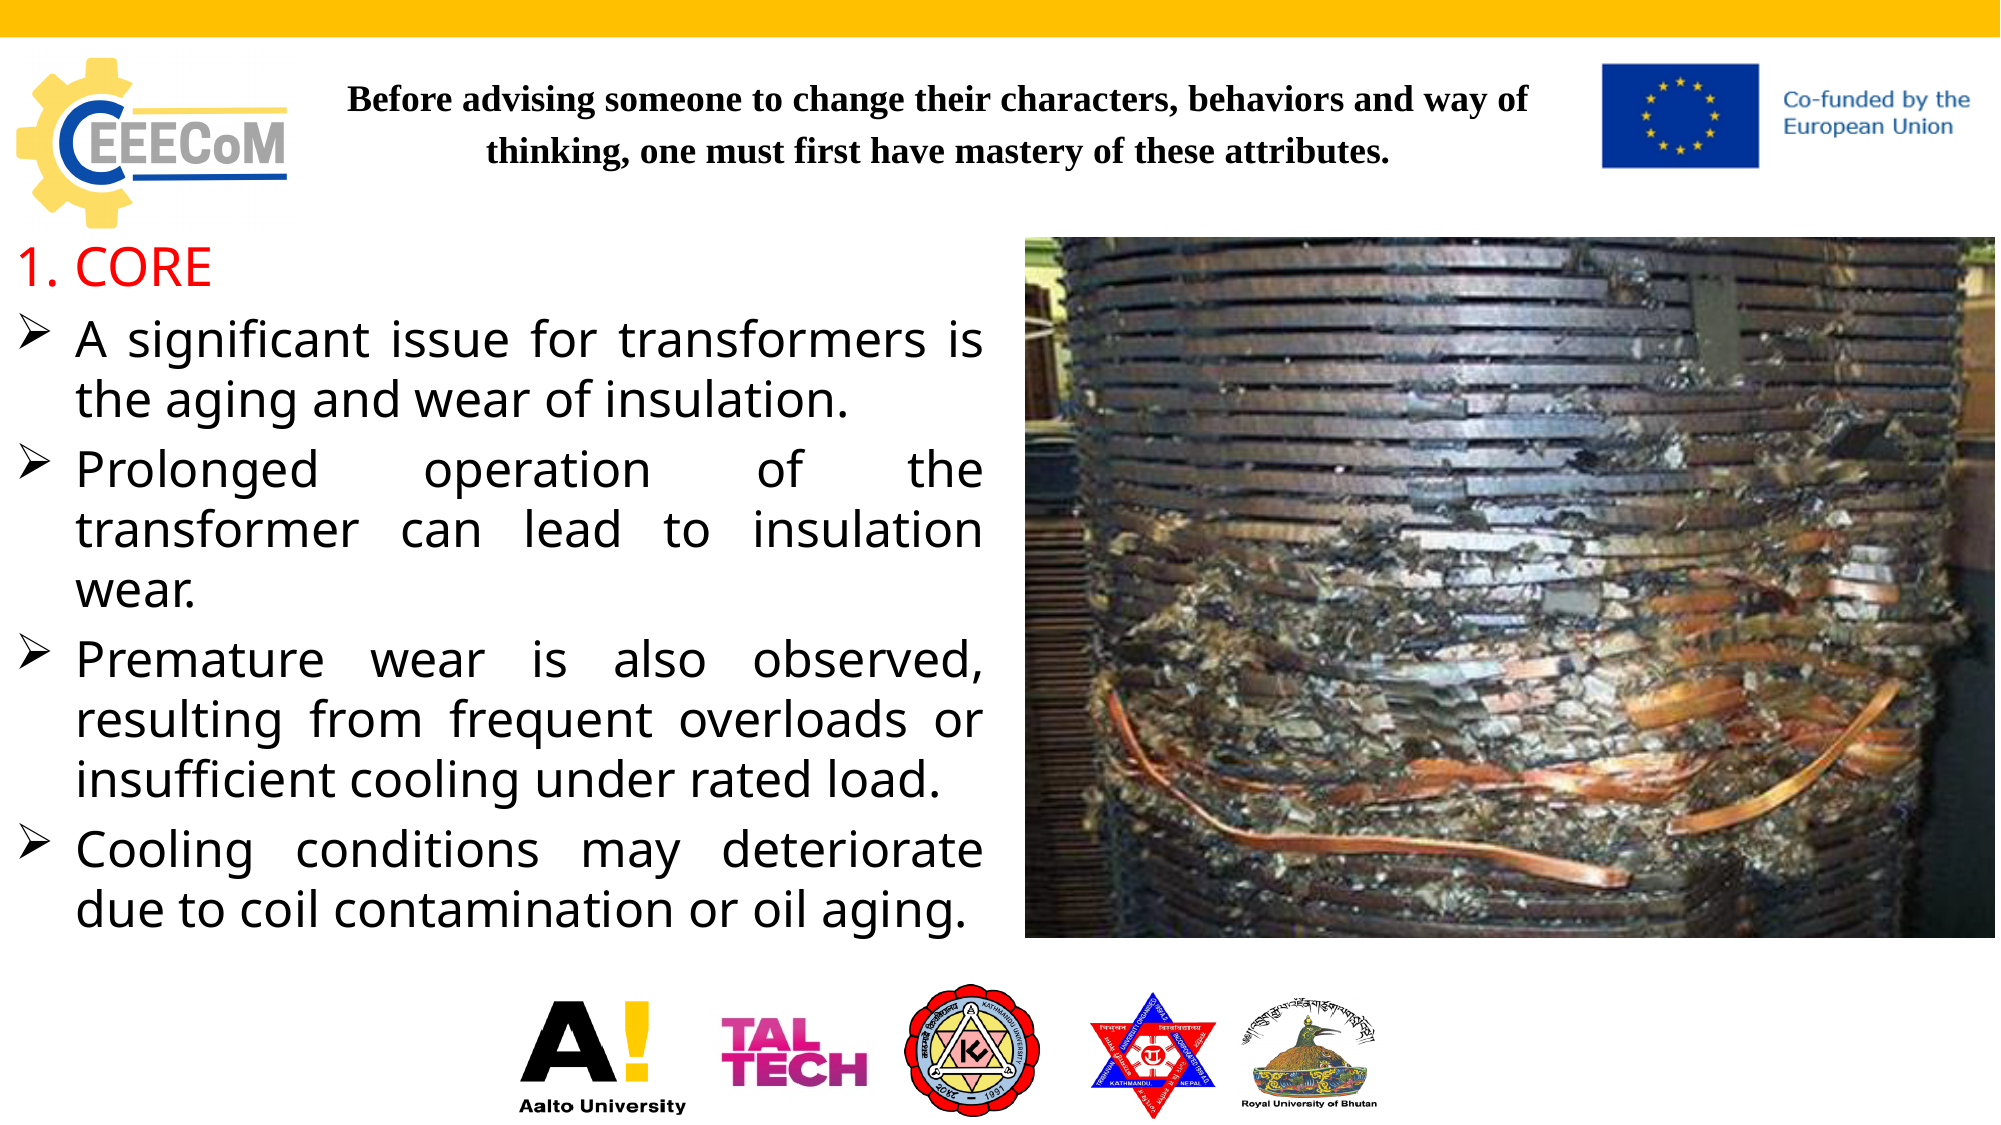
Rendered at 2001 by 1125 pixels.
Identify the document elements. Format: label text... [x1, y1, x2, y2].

title Before advising someone to change their characters, behaviors and way of thinking, one must first have mastery of these attributes. [312, 37, 1565, 201]
picture [1595, 46, 2000, 181]
picture [512, 984, 1382, 1125]
list 1. CORE A significant issue for transformers is the aging and wear of insulation. Prolonged operation of the transformer can lead to insulation wear. Premature wear is also observed, resulting from frequent overloads or insufficient cooling under rated load. Cooling conditions may deteriorate due to coil contamination or oil aging. [0, 224, 1000, 975]
picture [11, 50, 299, 224]
picture [1024, 237, 1996, 938]
